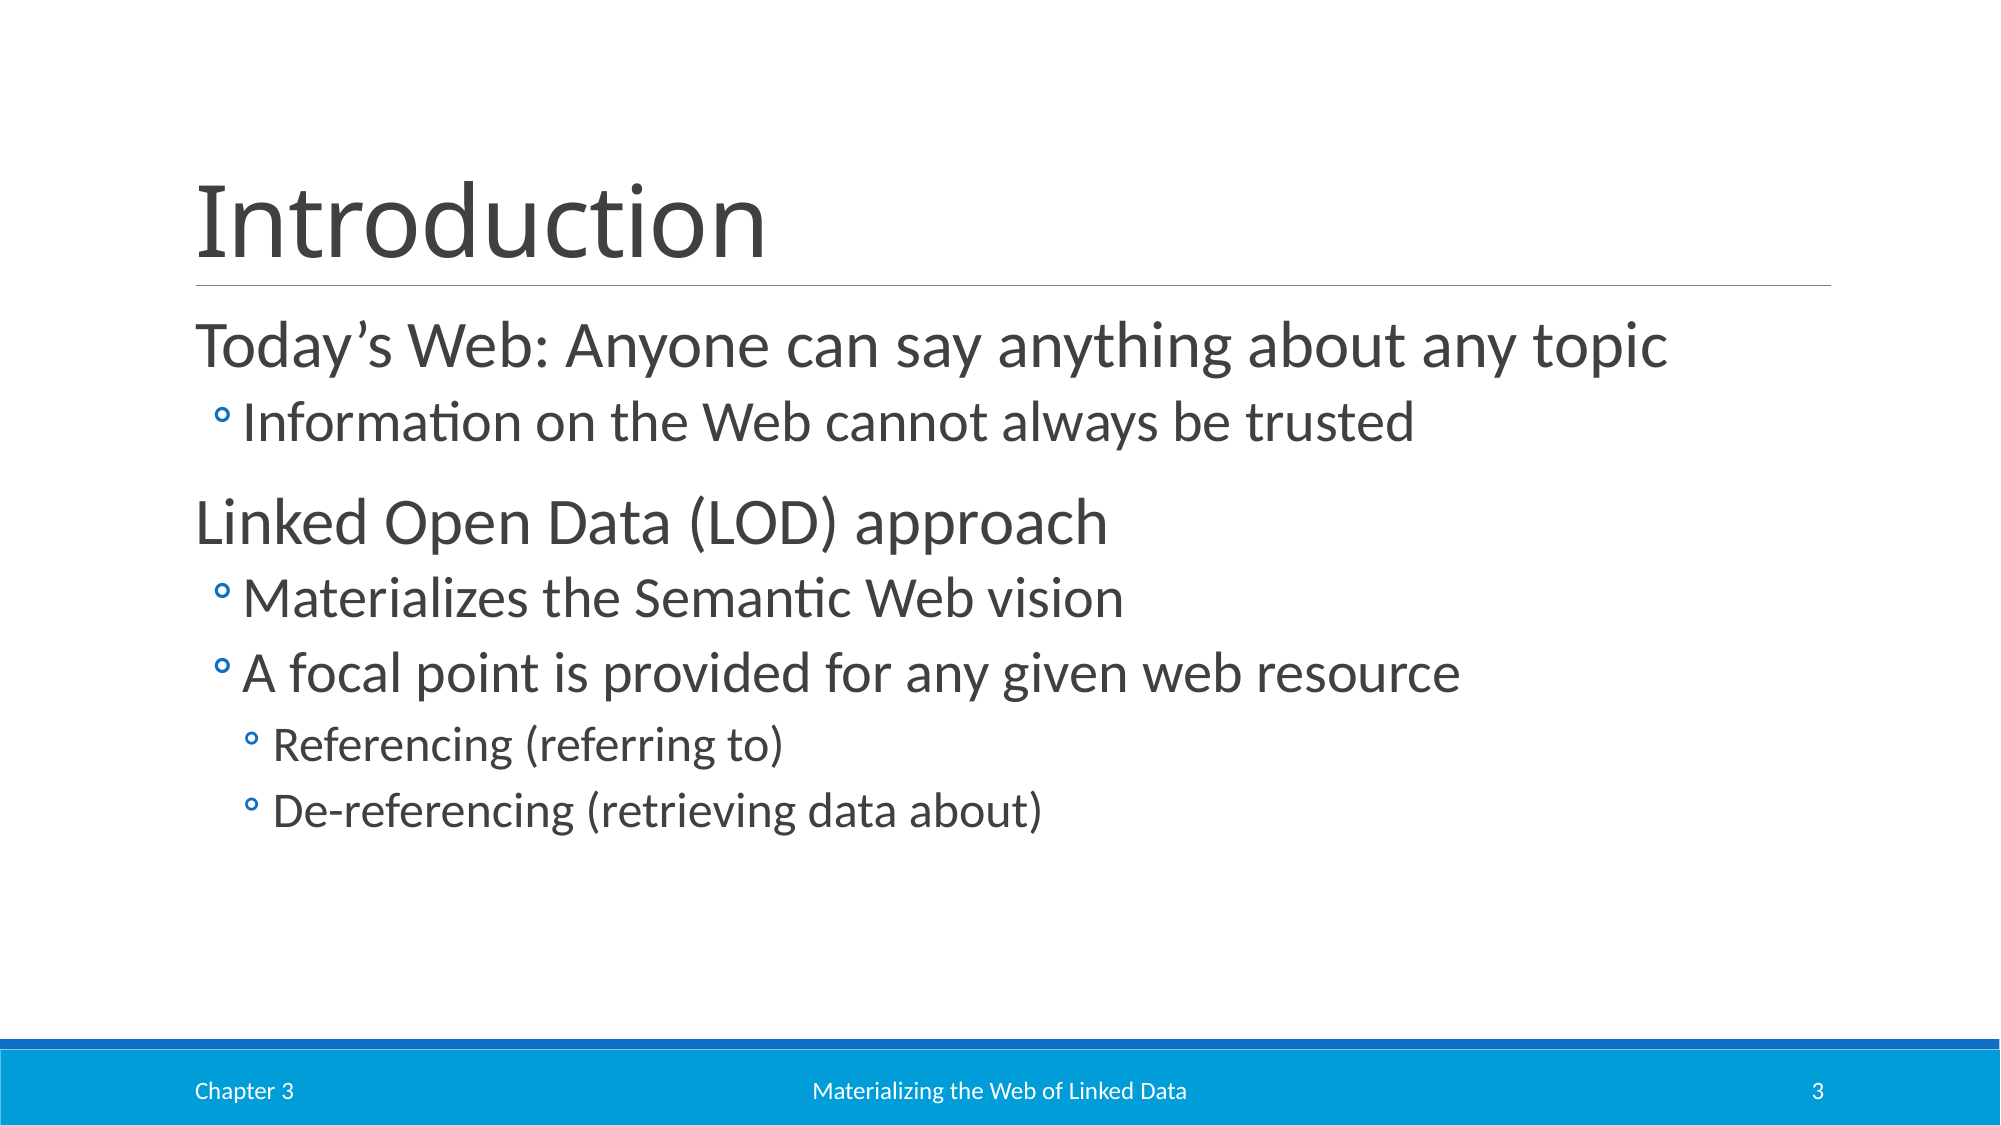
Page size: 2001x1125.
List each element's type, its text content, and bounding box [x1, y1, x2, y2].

list Today’s Web: Anyone can say anything about any topic Information on the Web cannot always be trusted Linked Open Data (LOD) approach Materializes the Semantic Web vision A focal point is provided for any given web resource Referencing (referring to) De-referencing (retrieving data about) [180, 302, 1830, 963]
slide_number Chapter 3 [180, 1059, 586, 1120]
footer Materializing the Web of Linked Data [604, 1059, 1396, 1120]
title Introduction [180, 47, 1830, 285]
slide_number 3 [1624, 1059, 1840, 1120]
